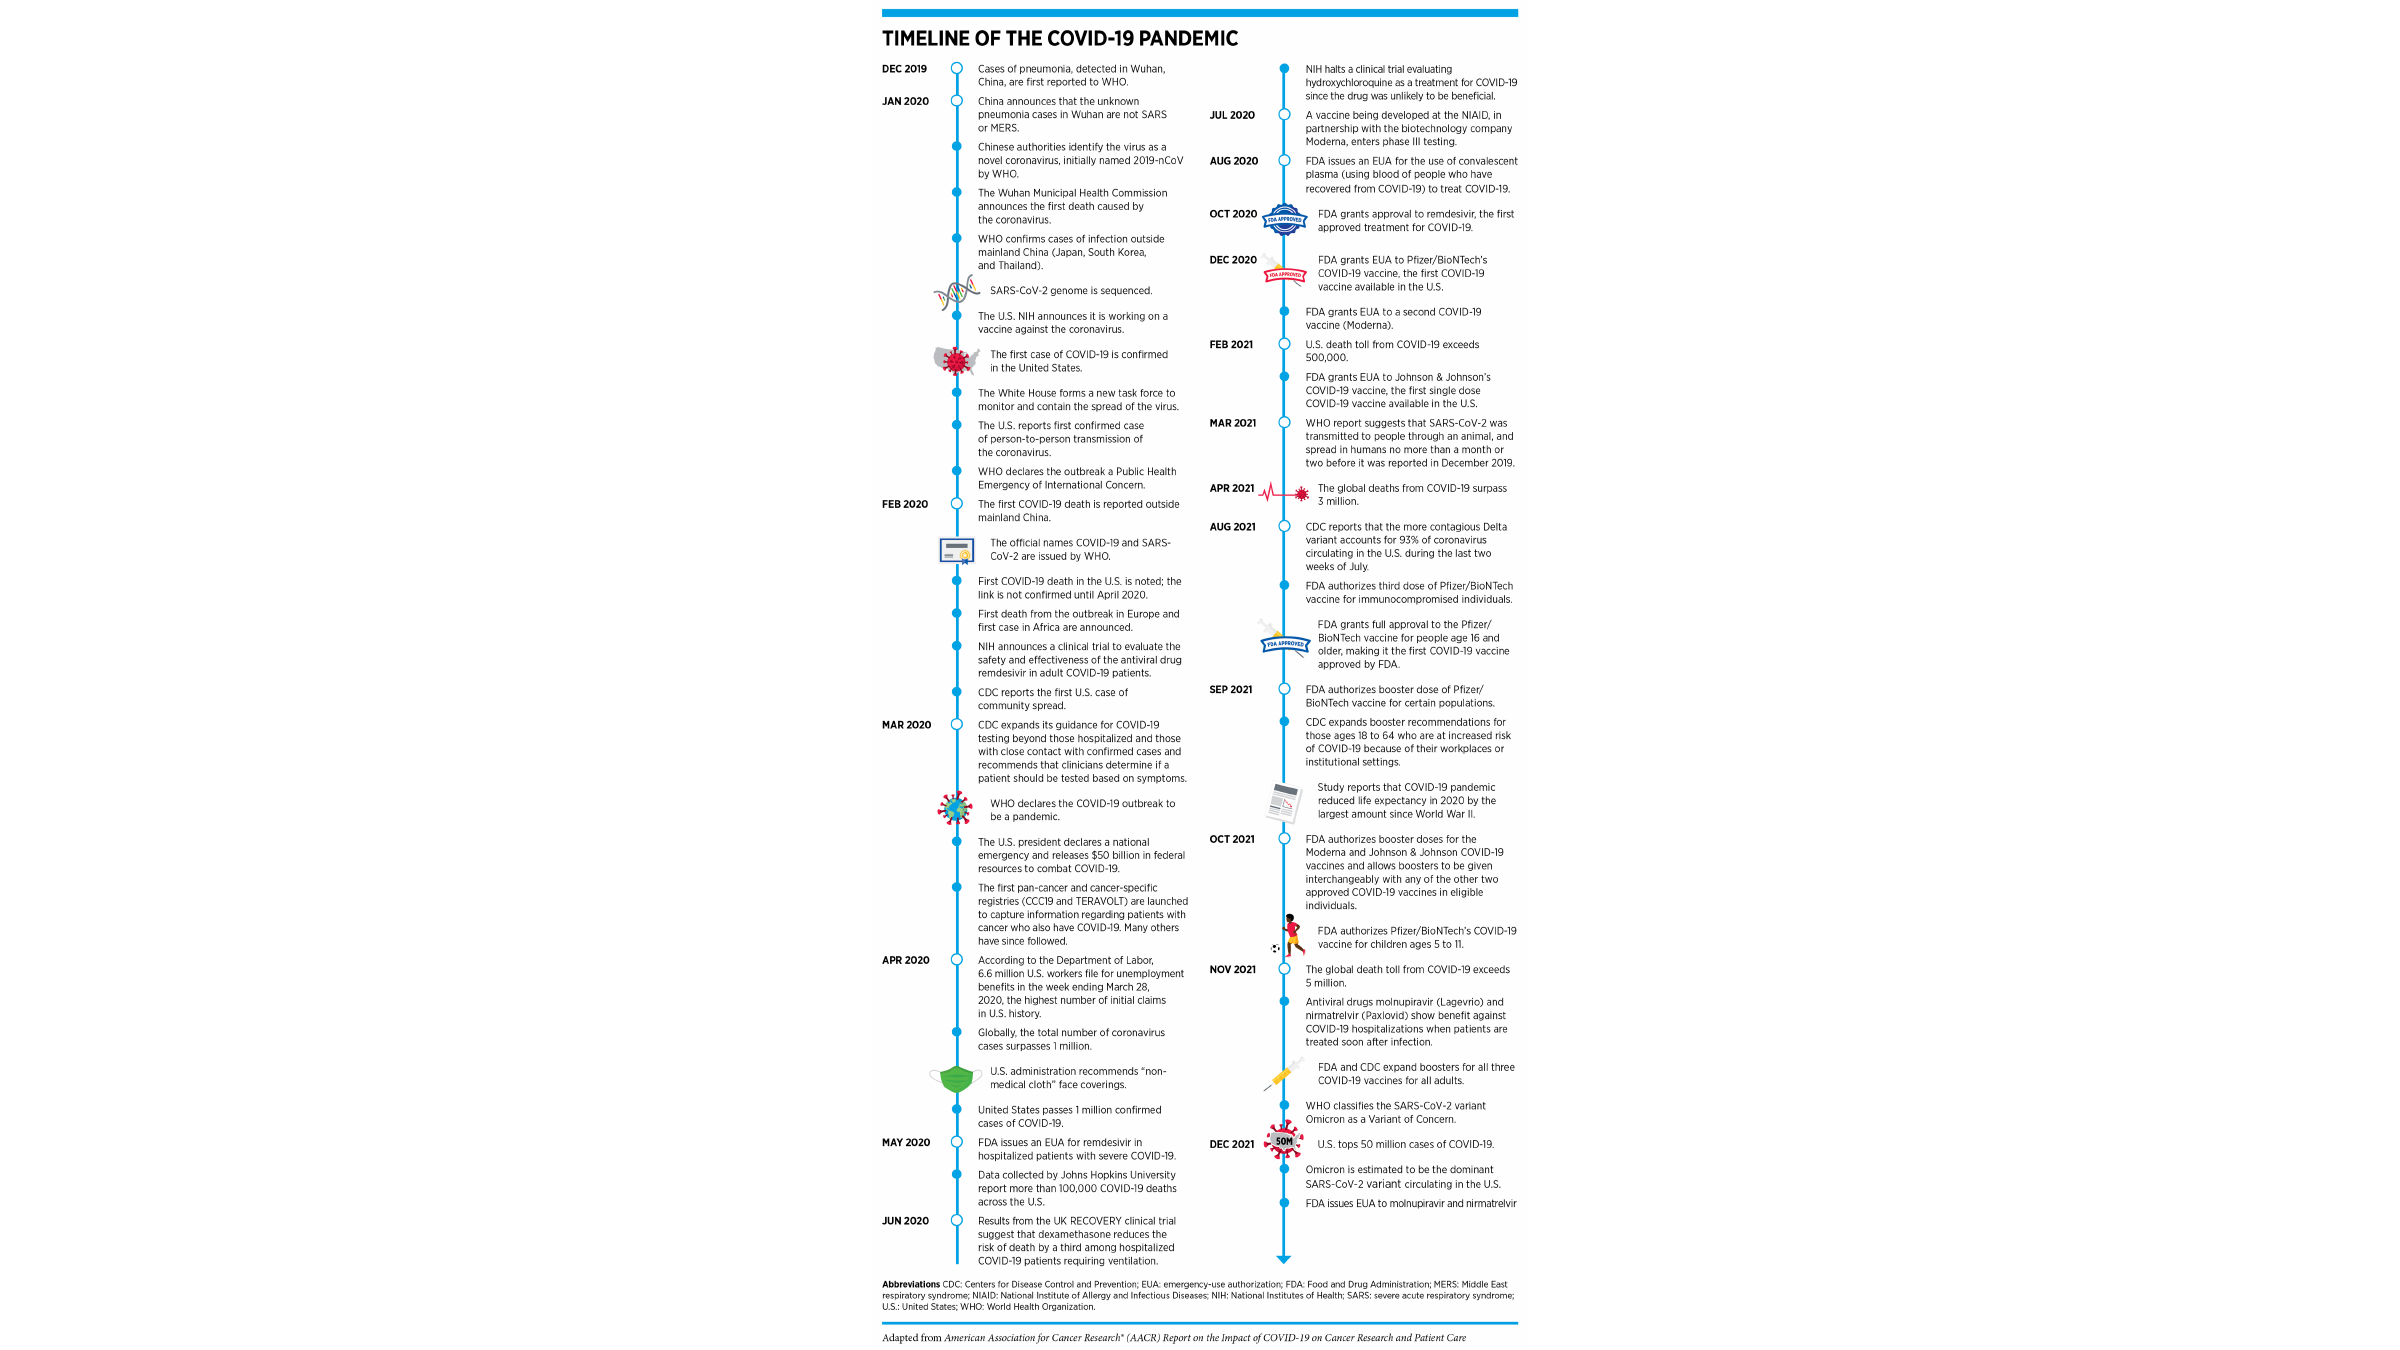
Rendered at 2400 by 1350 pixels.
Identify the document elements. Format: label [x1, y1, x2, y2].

picture [872, 0, 1528, 1350]
